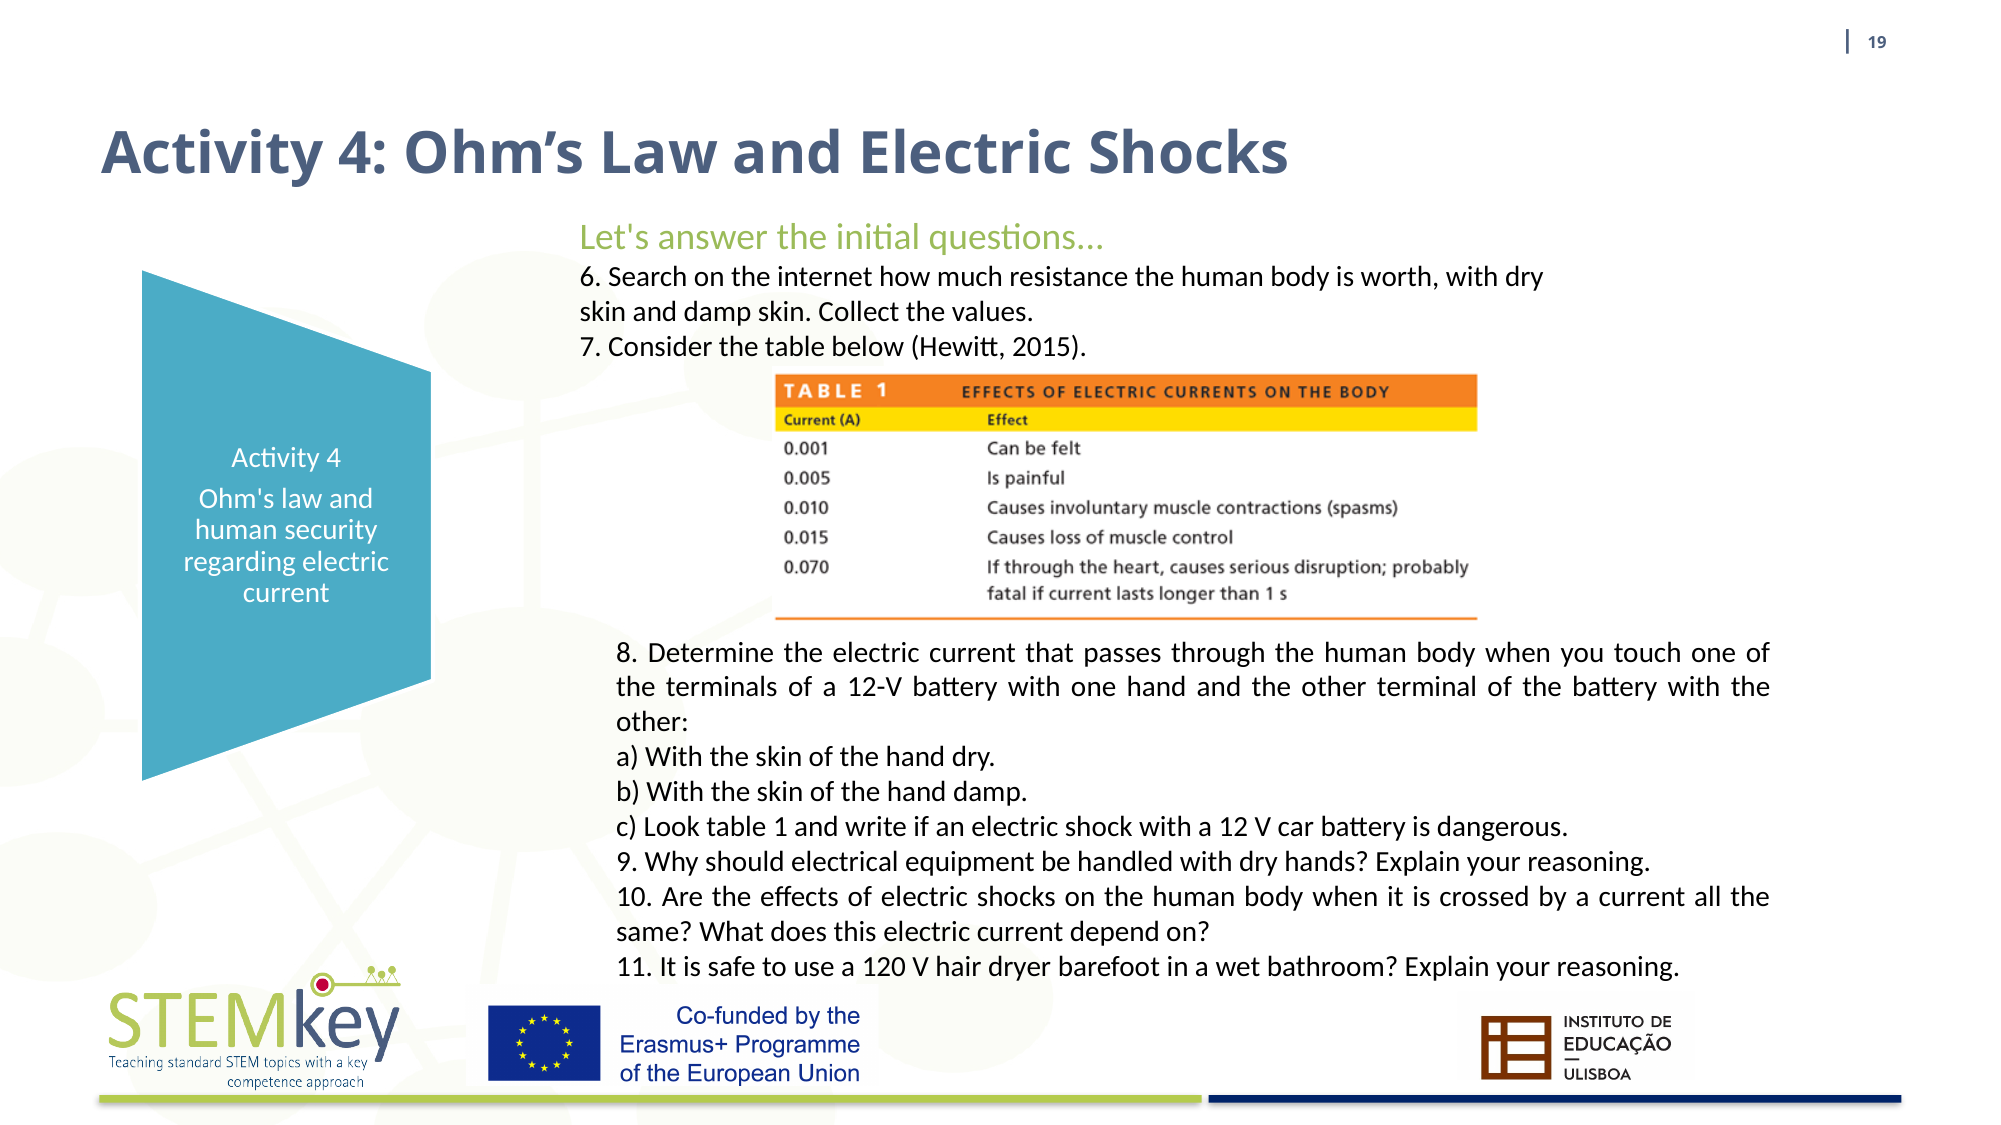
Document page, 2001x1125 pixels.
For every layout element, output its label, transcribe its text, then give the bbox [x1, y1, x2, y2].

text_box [772, 365, 1484, 624]
picture [99, 959, 404, 1095]
text_box 8. Determine the electric current that passes through the human body when you touch one of the terminals of a 12-V battery with one hand and the other terminal of the battery with the other: a) With the skin of the hand dry. b) With the skin of the hand damp. c) Look table 1 and write if an electric shock with a 12 V car battery is dangerous. 9. Why should electrical equipment be handled with dry hands? Explain your reasoning. 10. Are the effects of electric shocks on the human body when it is crossed by a current all the same? What does this electric current depend on? 11. It is safe to use a 120 V hair dryer barefoot in a wet bathroom? Explain your reasoning. [601, 625, 1787, 990]
picture [1457, 991, 1695, 1080]
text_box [139, 266, 434, 785]
slide_number | 19 [1772, 9, 1902, 69]
title Activity 4: Ohm’s Law and Electric Shocks [86, 97, 1641, 204]
text_box Let's answer the initial questions... 6. Search on the internet how much resistance the human body is worth, with dry skin and damp skin. Collect the values. 7. Consider the table below (Hewitt, 2015). [564, 204, 1600, 420]
picture [465, 984, 879, 1086]
